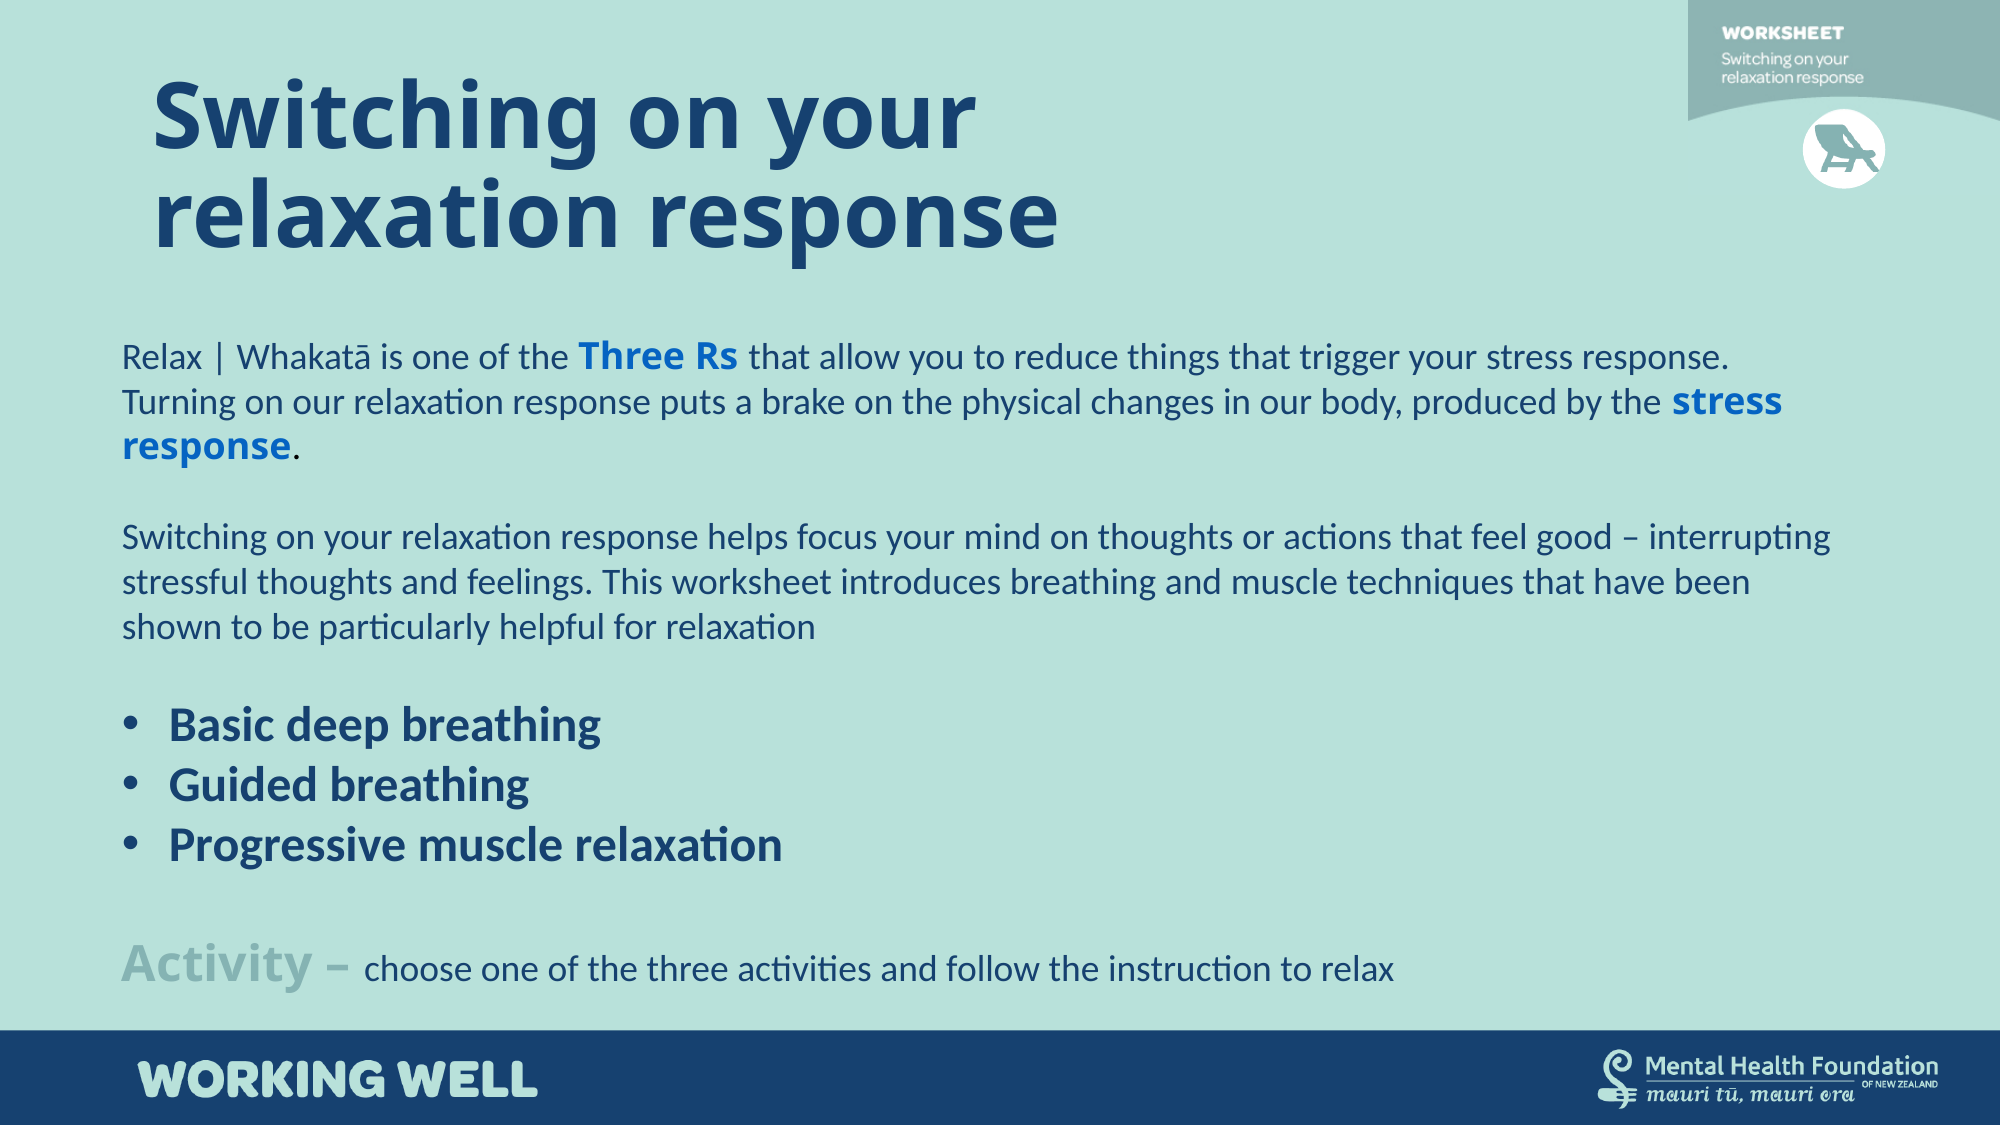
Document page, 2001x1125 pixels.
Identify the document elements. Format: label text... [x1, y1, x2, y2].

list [1688, 0, 2000, 195]
picture [1802, 110, 1886, 189]
text_box Relax | Whakatā is one of the Three Rs that allow you to reduce things that trigger your stress response. Turning on our relaxation response puts a brake on the physical changes in our body, produced by the stress response. Switching on your relaxation response helps focus your mind on thoughts or actions that feel good – interrupting stressful thoughts and feelings. This worksheet introduces breathing and muscle techniques that have been shown to be particularly helpful for relaxation Basic deep breathing Guided breathing Progressive muscle relaxation Activity – choose one of the three activities and follow the instruction to relax [107, 324, 1863, 1000]
title Switching on your relaxation response [137, 59, 1863, 278]
picture [1597, 1049, 1938, 1109]
picture [137, 1060, 538, 1098]
